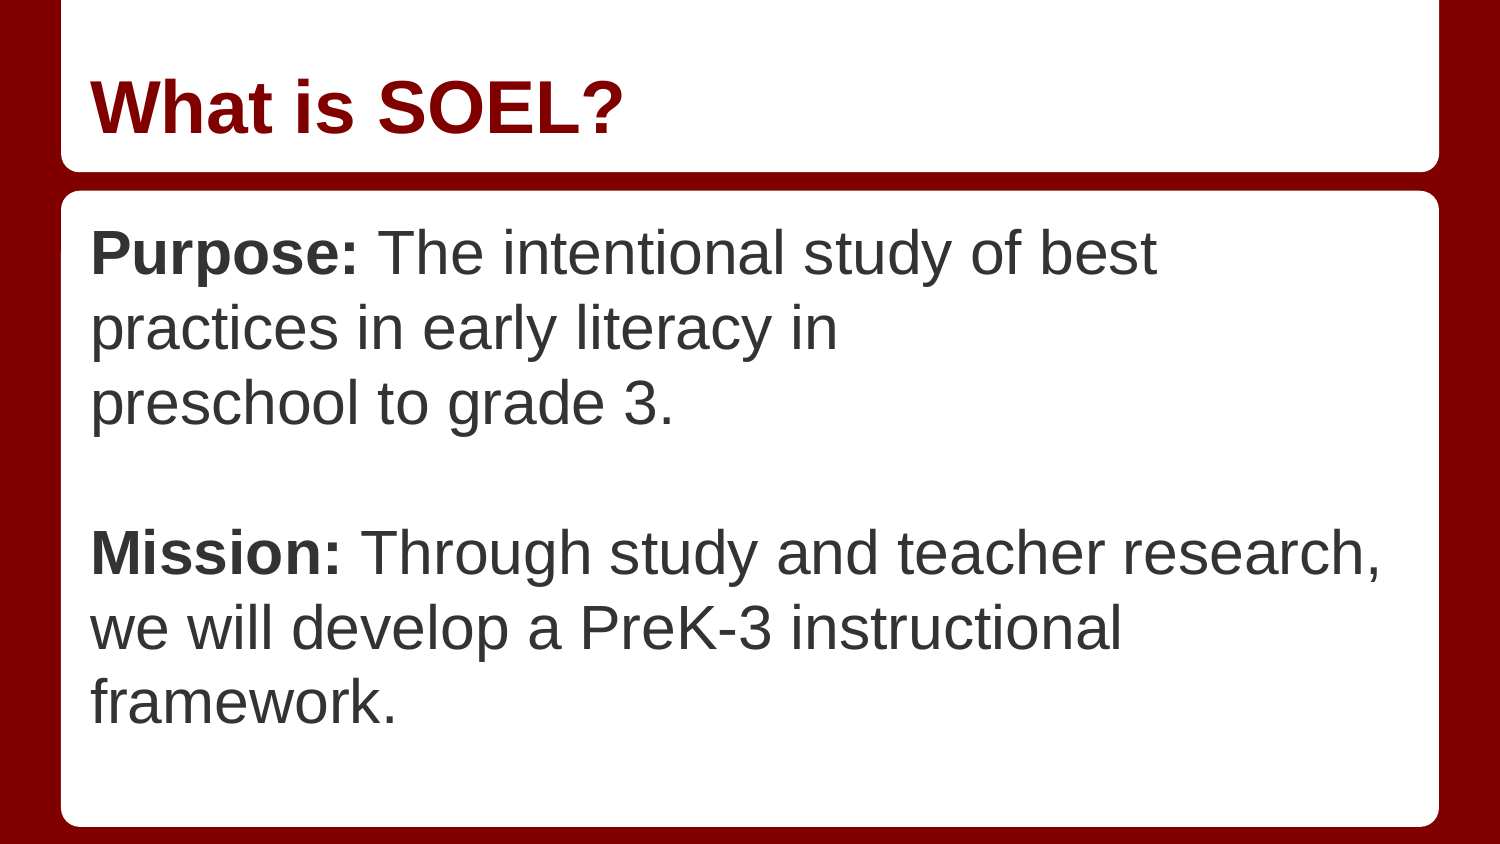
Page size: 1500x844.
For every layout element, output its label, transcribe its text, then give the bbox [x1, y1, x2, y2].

title What is SOEL? [75, 0, 1425, 164]
list Purpose: The intentional study of best practices in early literacy in preschool to grade 3. Mission: Through study and teacher research, we will develop a PreK-3 instructional framework. [75, 196, 1425, 752]
